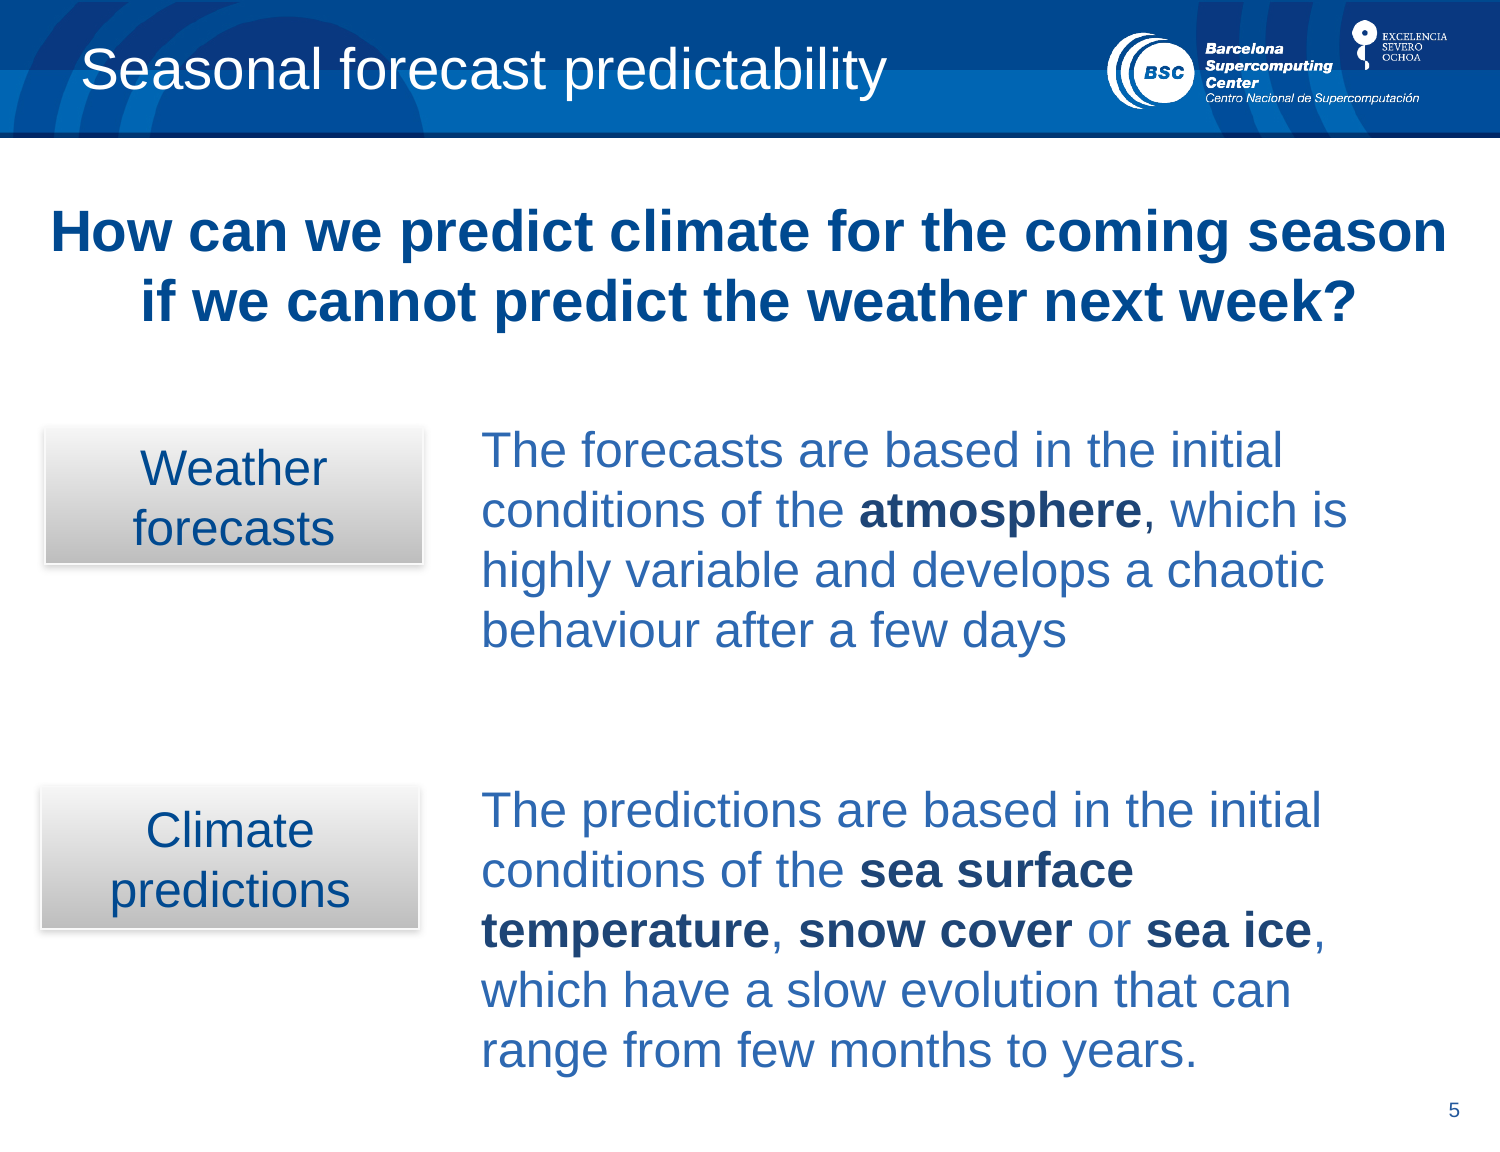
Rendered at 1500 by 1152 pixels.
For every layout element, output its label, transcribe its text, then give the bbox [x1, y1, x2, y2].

text_box The forecasts are based in the initial conditions of the atmosphere, which is highly variable and develops a chaotic behaviour after a few days [466, 410, 1447, 666]
title Seasonal forecast predictability [65, 23, 1081, 138]
text_box How can we predict climate for the coming season if we cannot predict the weather next week? [24, 185, 1475, 341]
text_box Weather forecasts [44, 426, 423, 564]
text_box Climate predictions [41, 786, 420, 930]
text_box The predictions are based in the initial conditions of the sea surface temperature, snow cover or sea ice, which have a slow evolution that can range from few months to years. [466, 770, 1447, 1085]
picture [0, 0, 1500, 138]
